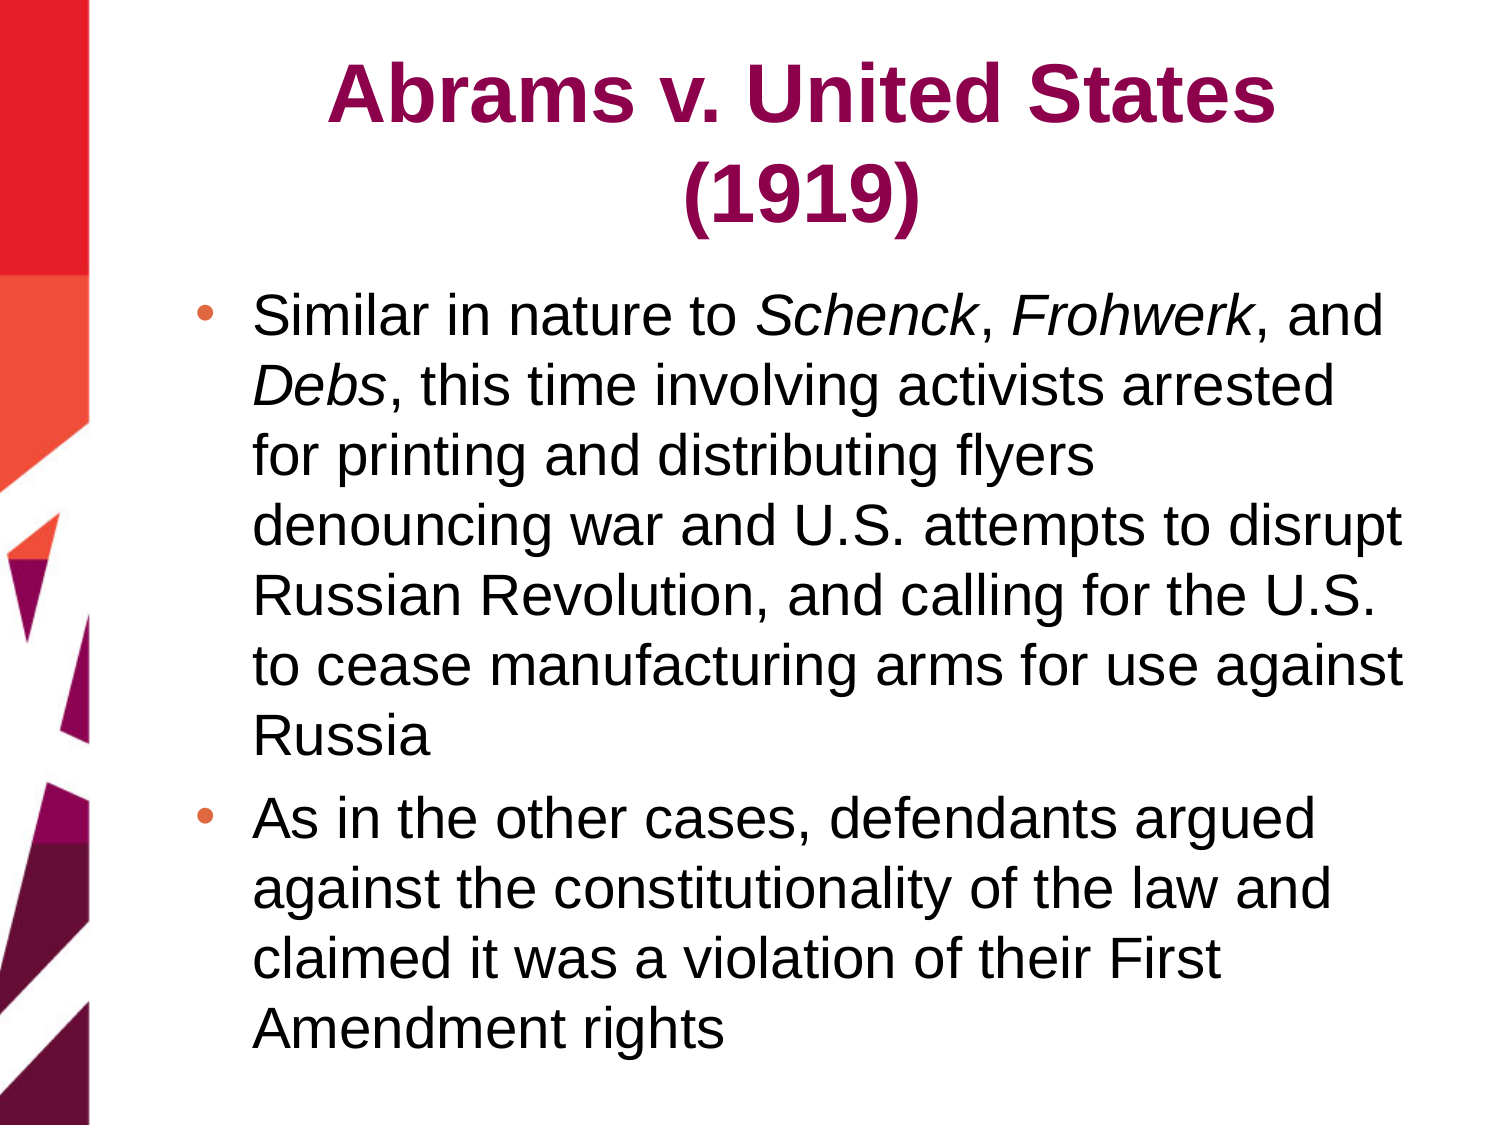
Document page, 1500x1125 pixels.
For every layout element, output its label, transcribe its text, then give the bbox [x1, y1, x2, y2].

picture [0, 0, 91, 1125]
list Similar in nature to Schenck, Frohwerk, and Debs, this time involving activists arrested for printing and distributing flyers denouncing war and U.S. attempts to disrupt Russian Revolution, and calling for the U.S. to cease manufacturing arms for use against Russia As in the other cases, defendants argued against the constitutionality of the law and claimed it was a violation of their First Amendment rights [180, 262, 1425, 1005]
title Abrams v. United States (1919) [180, 45, 1425, 233]
